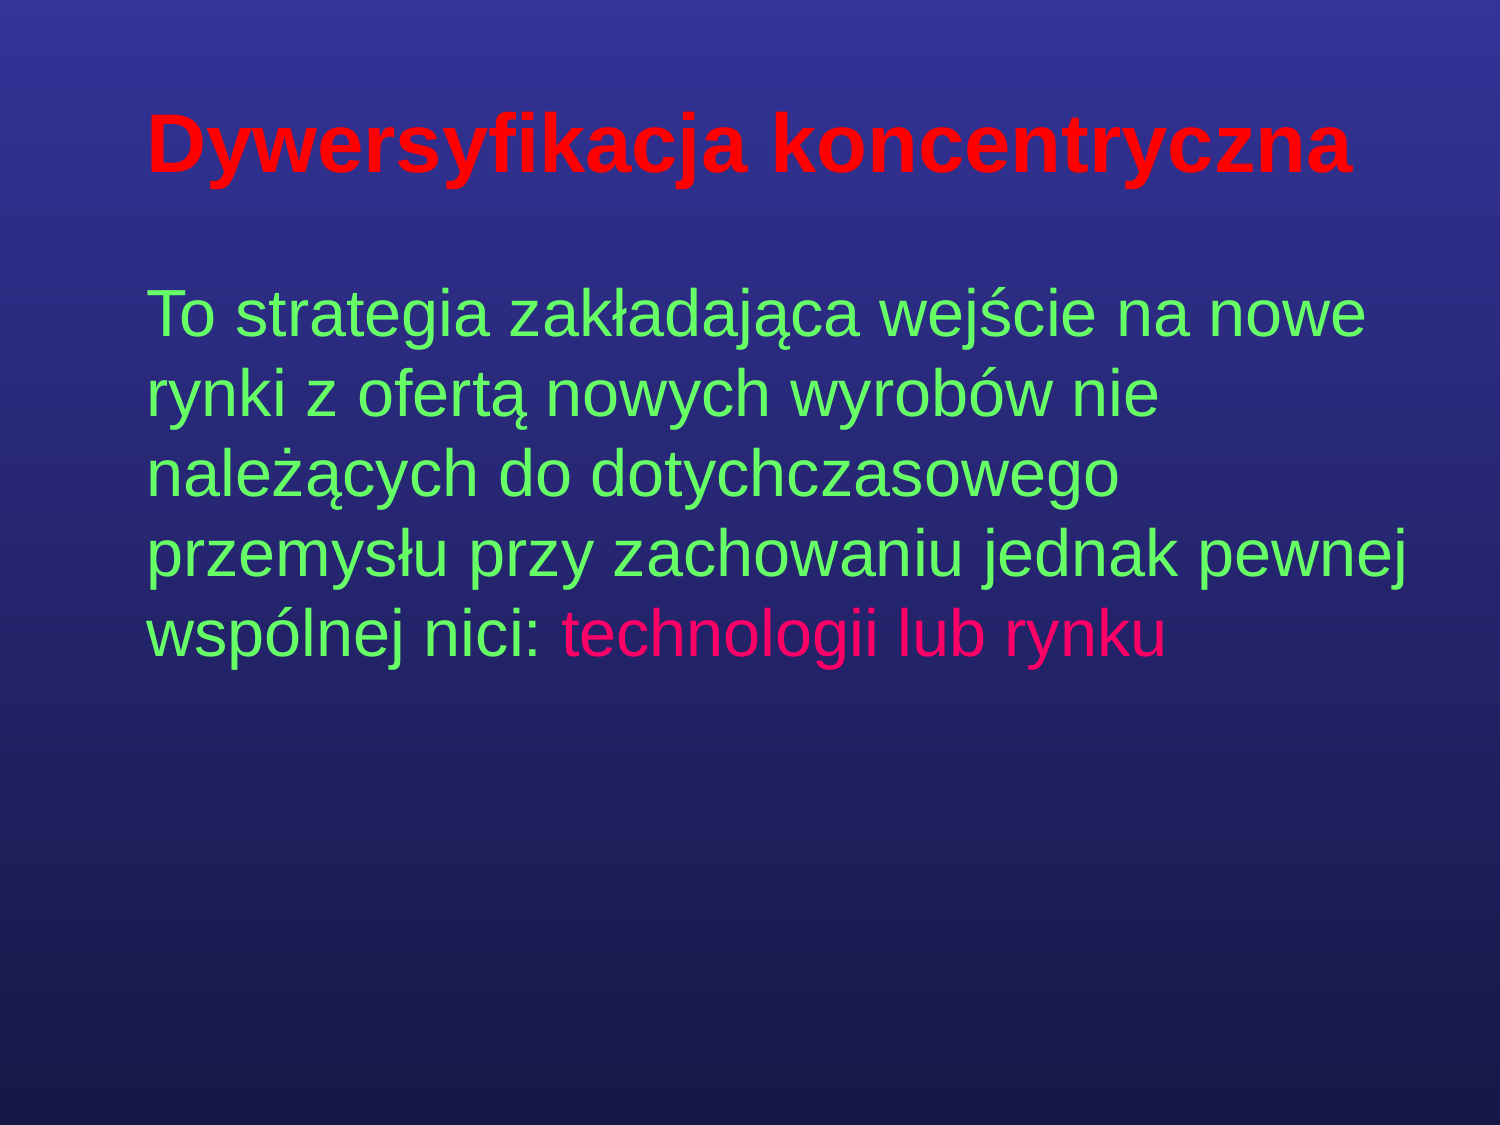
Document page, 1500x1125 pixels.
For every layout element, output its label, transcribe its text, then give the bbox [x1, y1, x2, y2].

title Dywersyfikacja koncentryczna [74, 44, 1426, 233]
list To strategia zakładająca wejście na nowe rynki z ofertą nowych wyrobów nie należących do dotychczasowego przemysłu przy zachowaniu jednak pewnej wspólnej nici: technologii lub rynku [74, 262, 1426, 1006]
